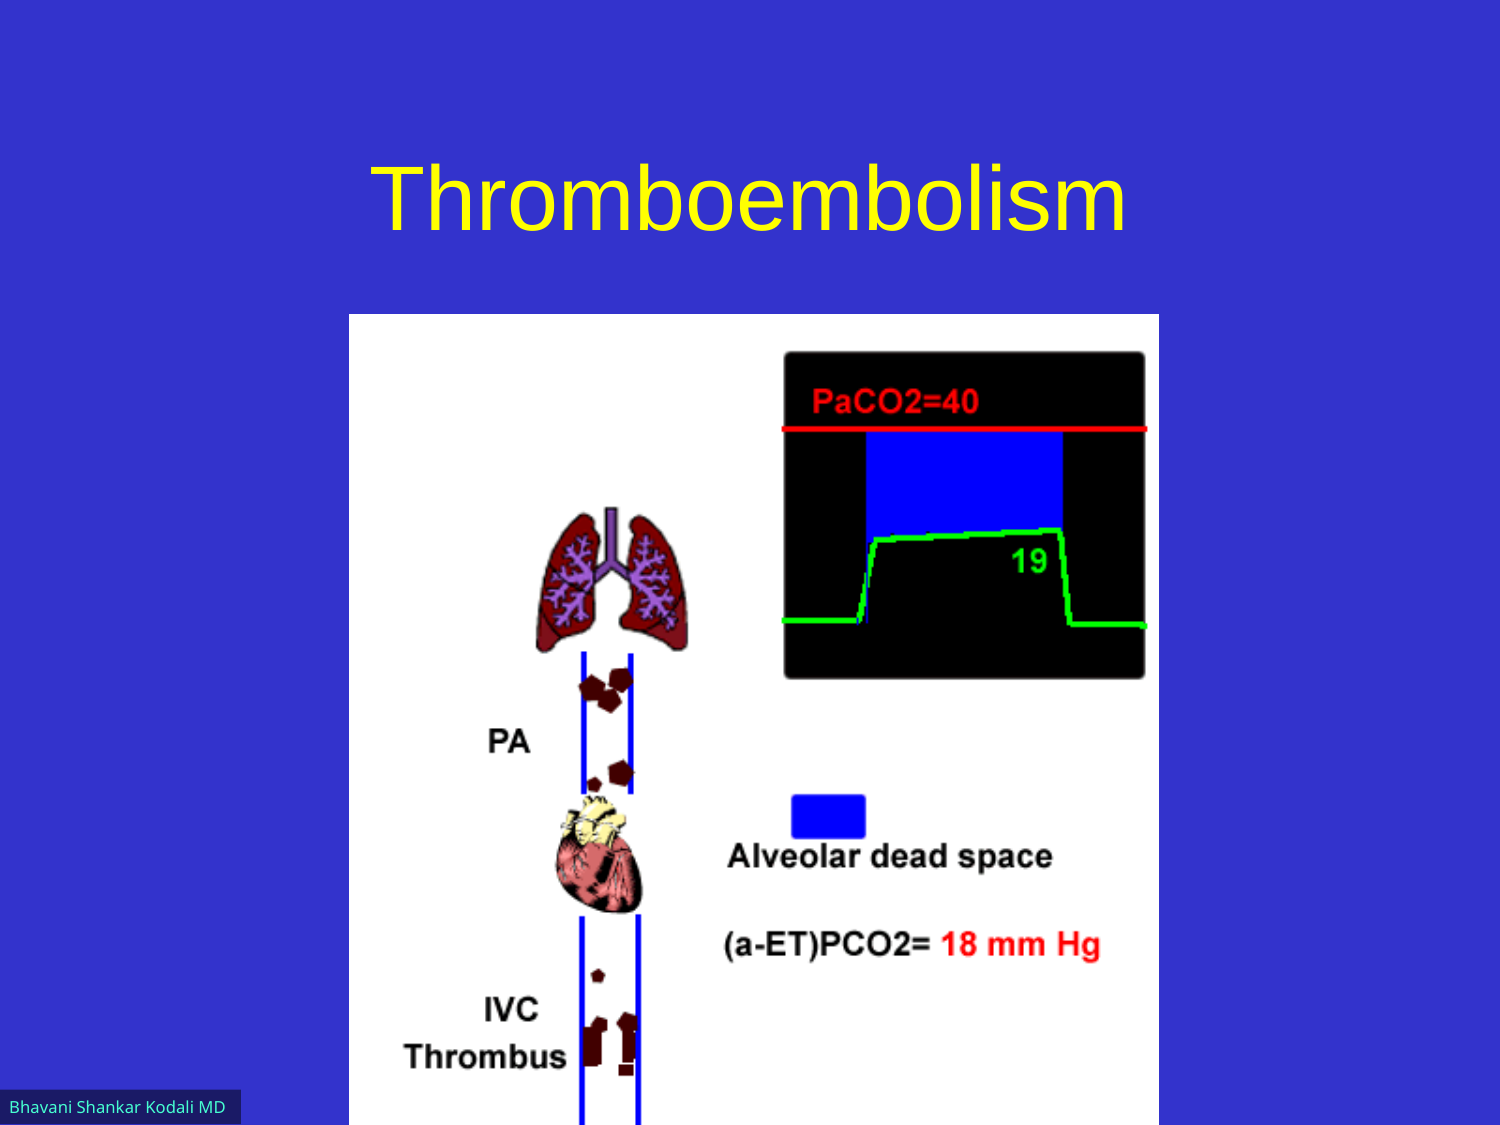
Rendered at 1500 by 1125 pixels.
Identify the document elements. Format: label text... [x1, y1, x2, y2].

title Thromboembolism [112, 99, 1388, 288]
text_box Bhavani Shankar Kodali MD [0, 1089, 241, 1125]
picture [348, 314, 1159, 1125]
